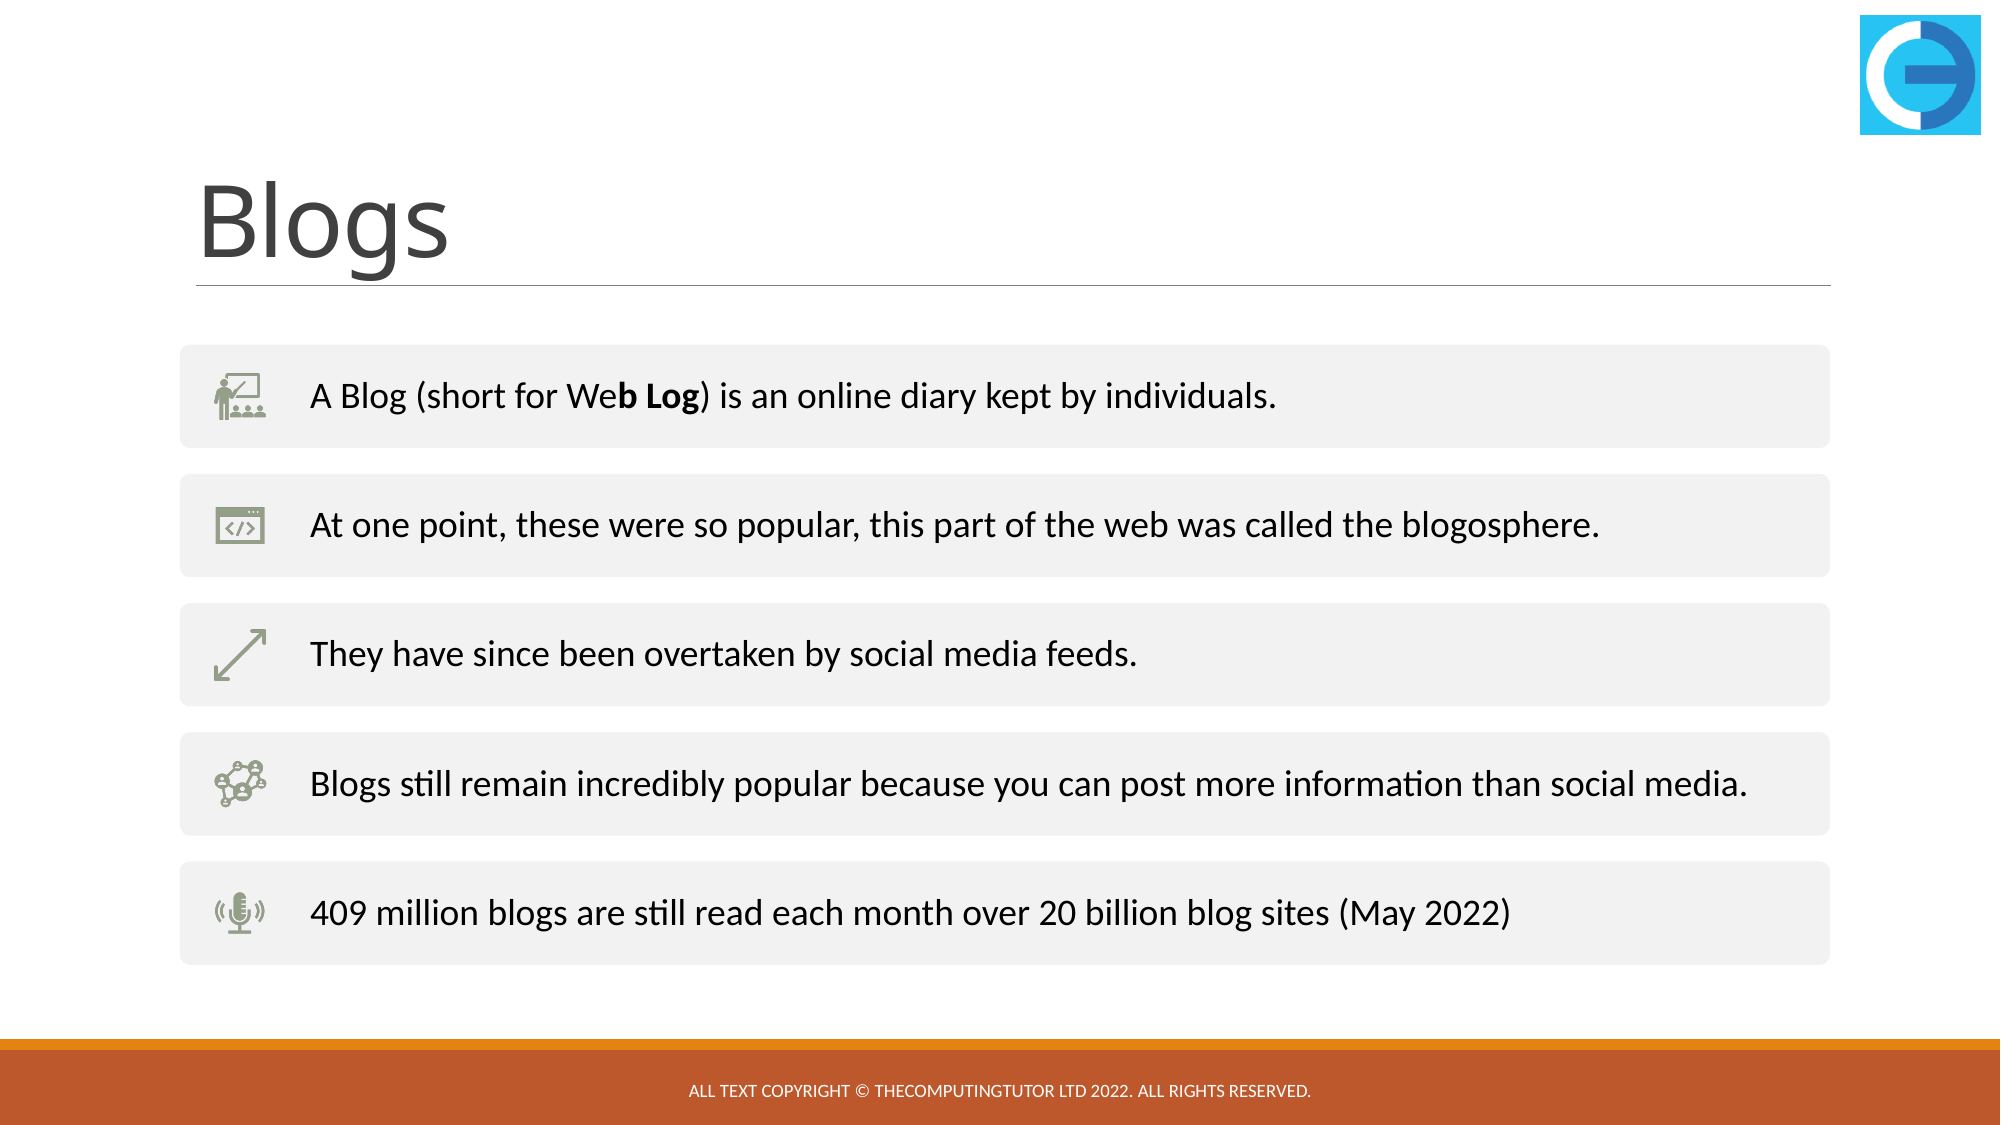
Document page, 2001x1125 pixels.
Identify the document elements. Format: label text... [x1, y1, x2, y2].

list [179, 343, 1831, 966]
footer All text copyright © TheComputingTutor Ltd 2022. All rights Reserved. [604, 1059, 1396, 1120]
picture [1860, 15, 1981, 135]
title Blogs [180, 47, 1830, 285]
